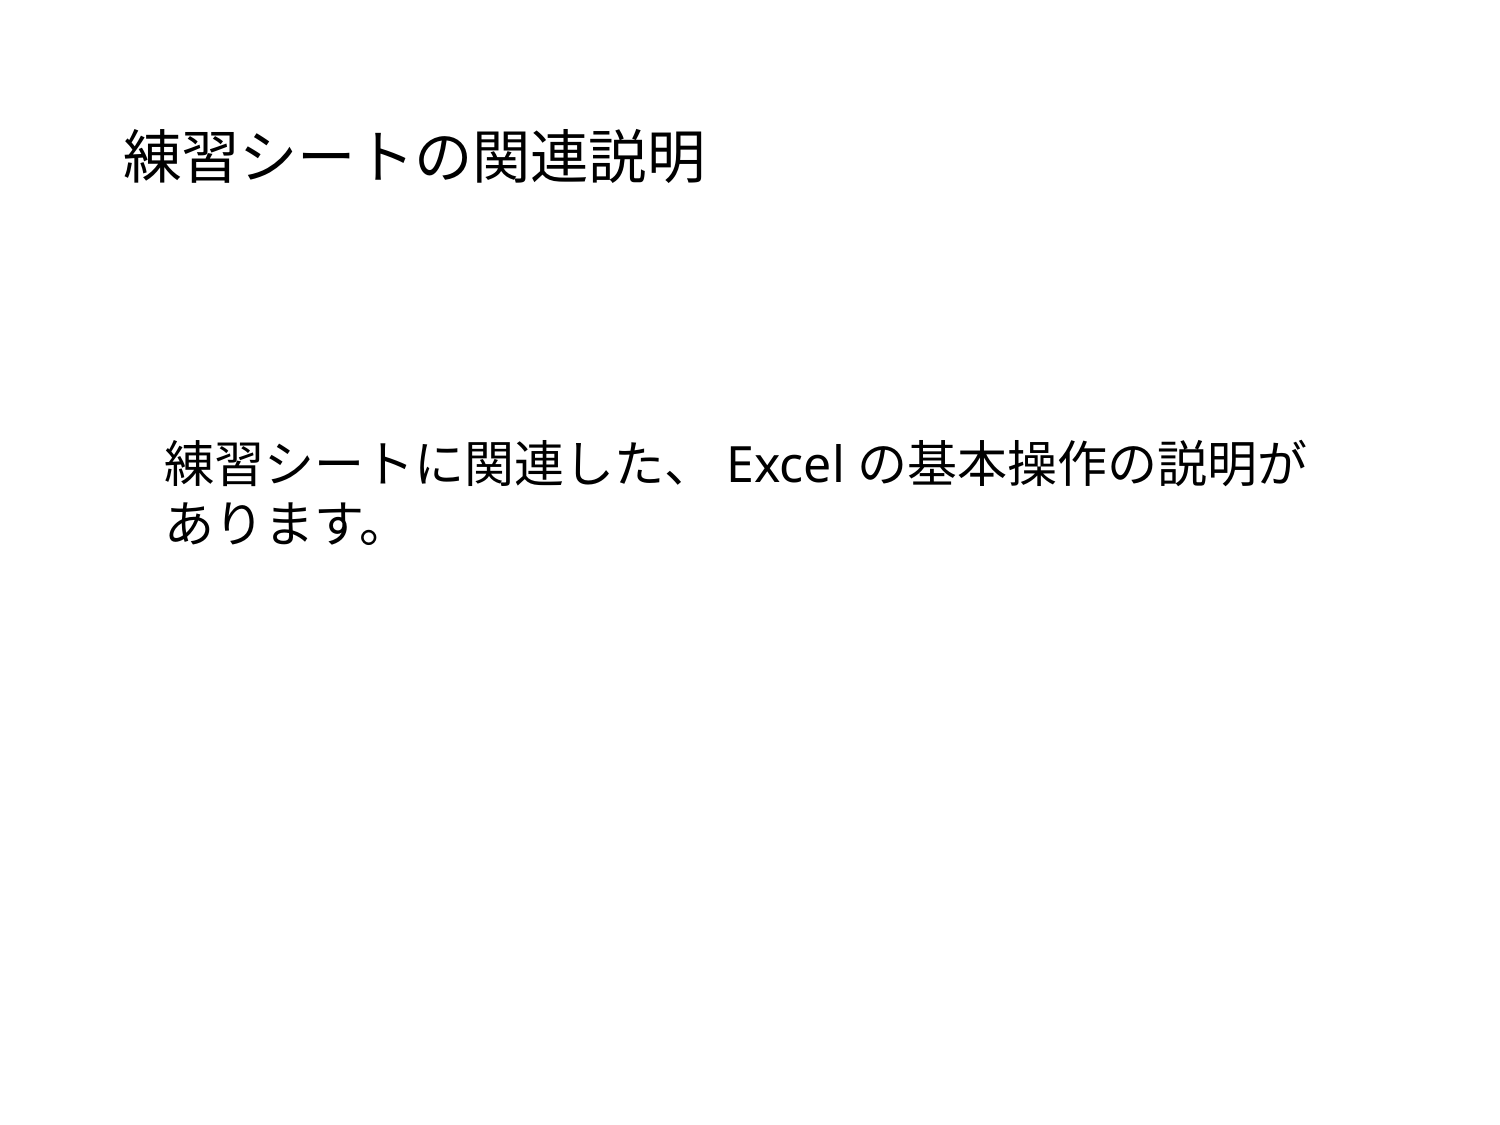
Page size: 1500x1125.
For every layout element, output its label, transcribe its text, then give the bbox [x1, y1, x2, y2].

text_box 練習シートに関連した、Excelの基本操作の説明があります。 [149, 424, 1350, 560]
text_box 練習シートの関連説明 [108, 112, 1009, 198]
